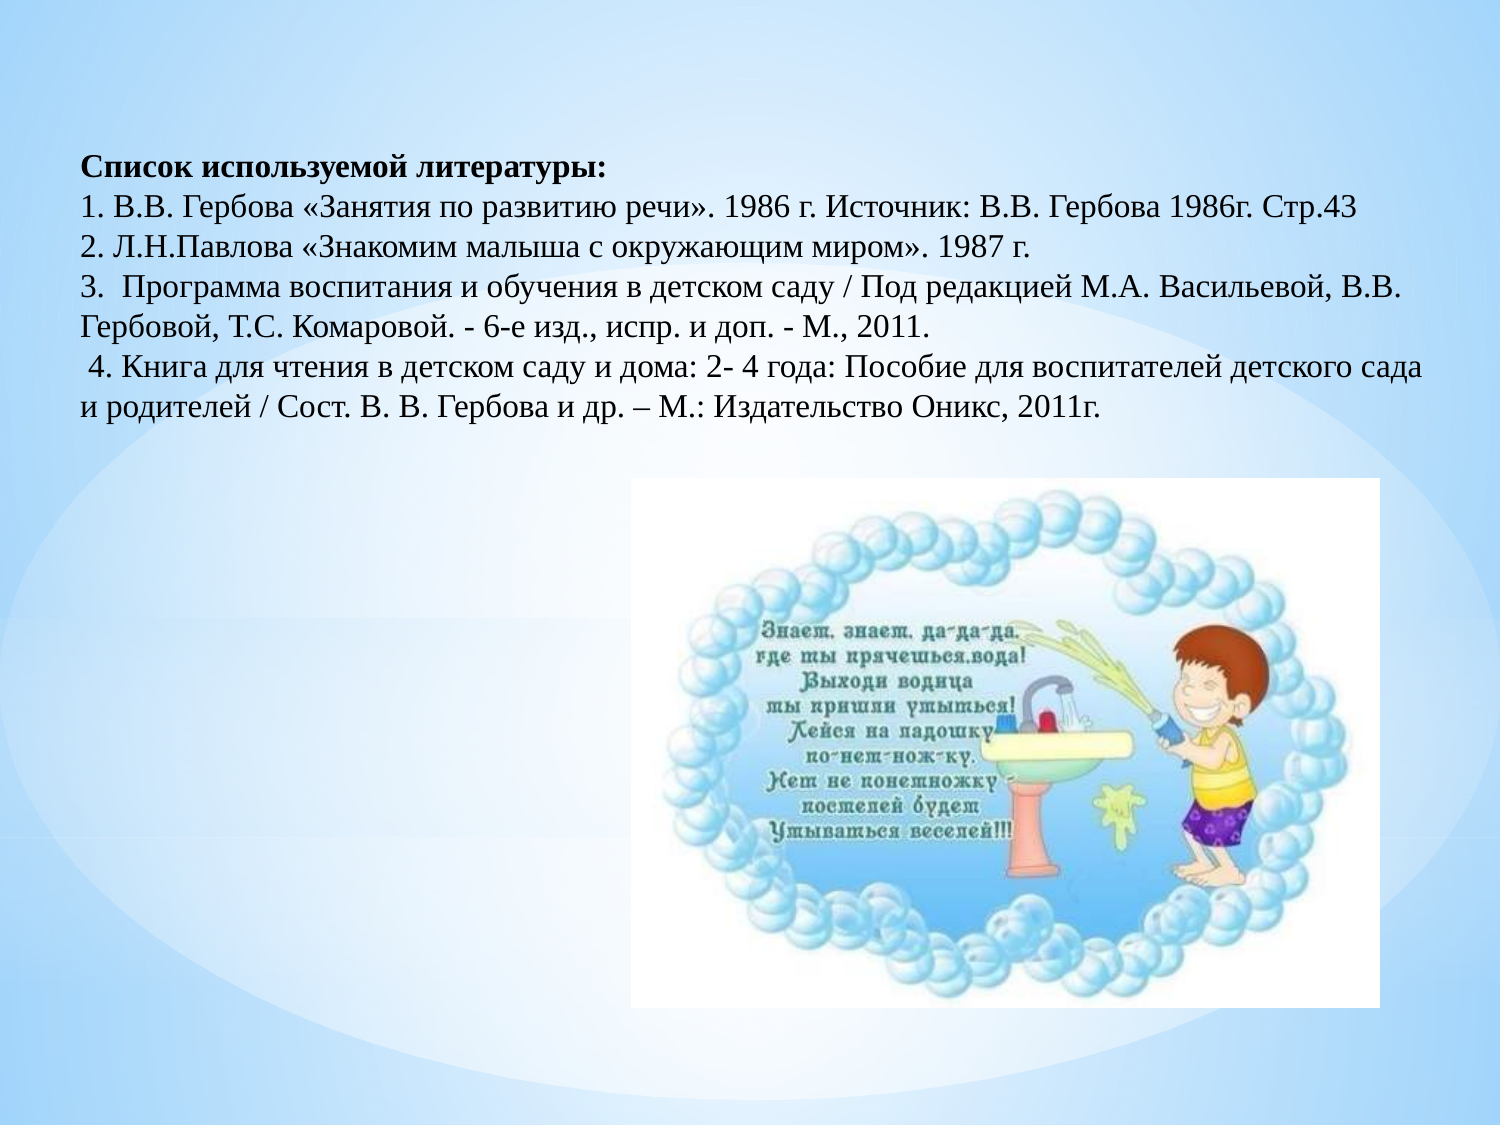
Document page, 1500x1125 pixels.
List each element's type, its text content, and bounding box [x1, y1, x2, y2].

text_box Список используемой литературы: 1. В.В. Гербова «Занятия по развитию речи». 1986 г. Источник: В.В. Гербова 1986г. Стр.43 2. Л.Н.Павлова «Знакомим малыша с окружающим миром». 1987 г. 3. Программа воспитания и обучения в детском саду / Под редакцией М.А. Васильевой, В.В. Гербовой, Т.С. Комаровой. - 6-е изд., испр. и доп. - М., 2011. 4. Книга для чтения в детском саду и дома: 2- 4 года: Пособие для воспитателей детского сада и родителей / Сост. В. В. Гербова и др. – М.: Издательство Оникс, 2011г. [64, 137, 1459, 472]
picture [631, 478, 1380, 1008]
